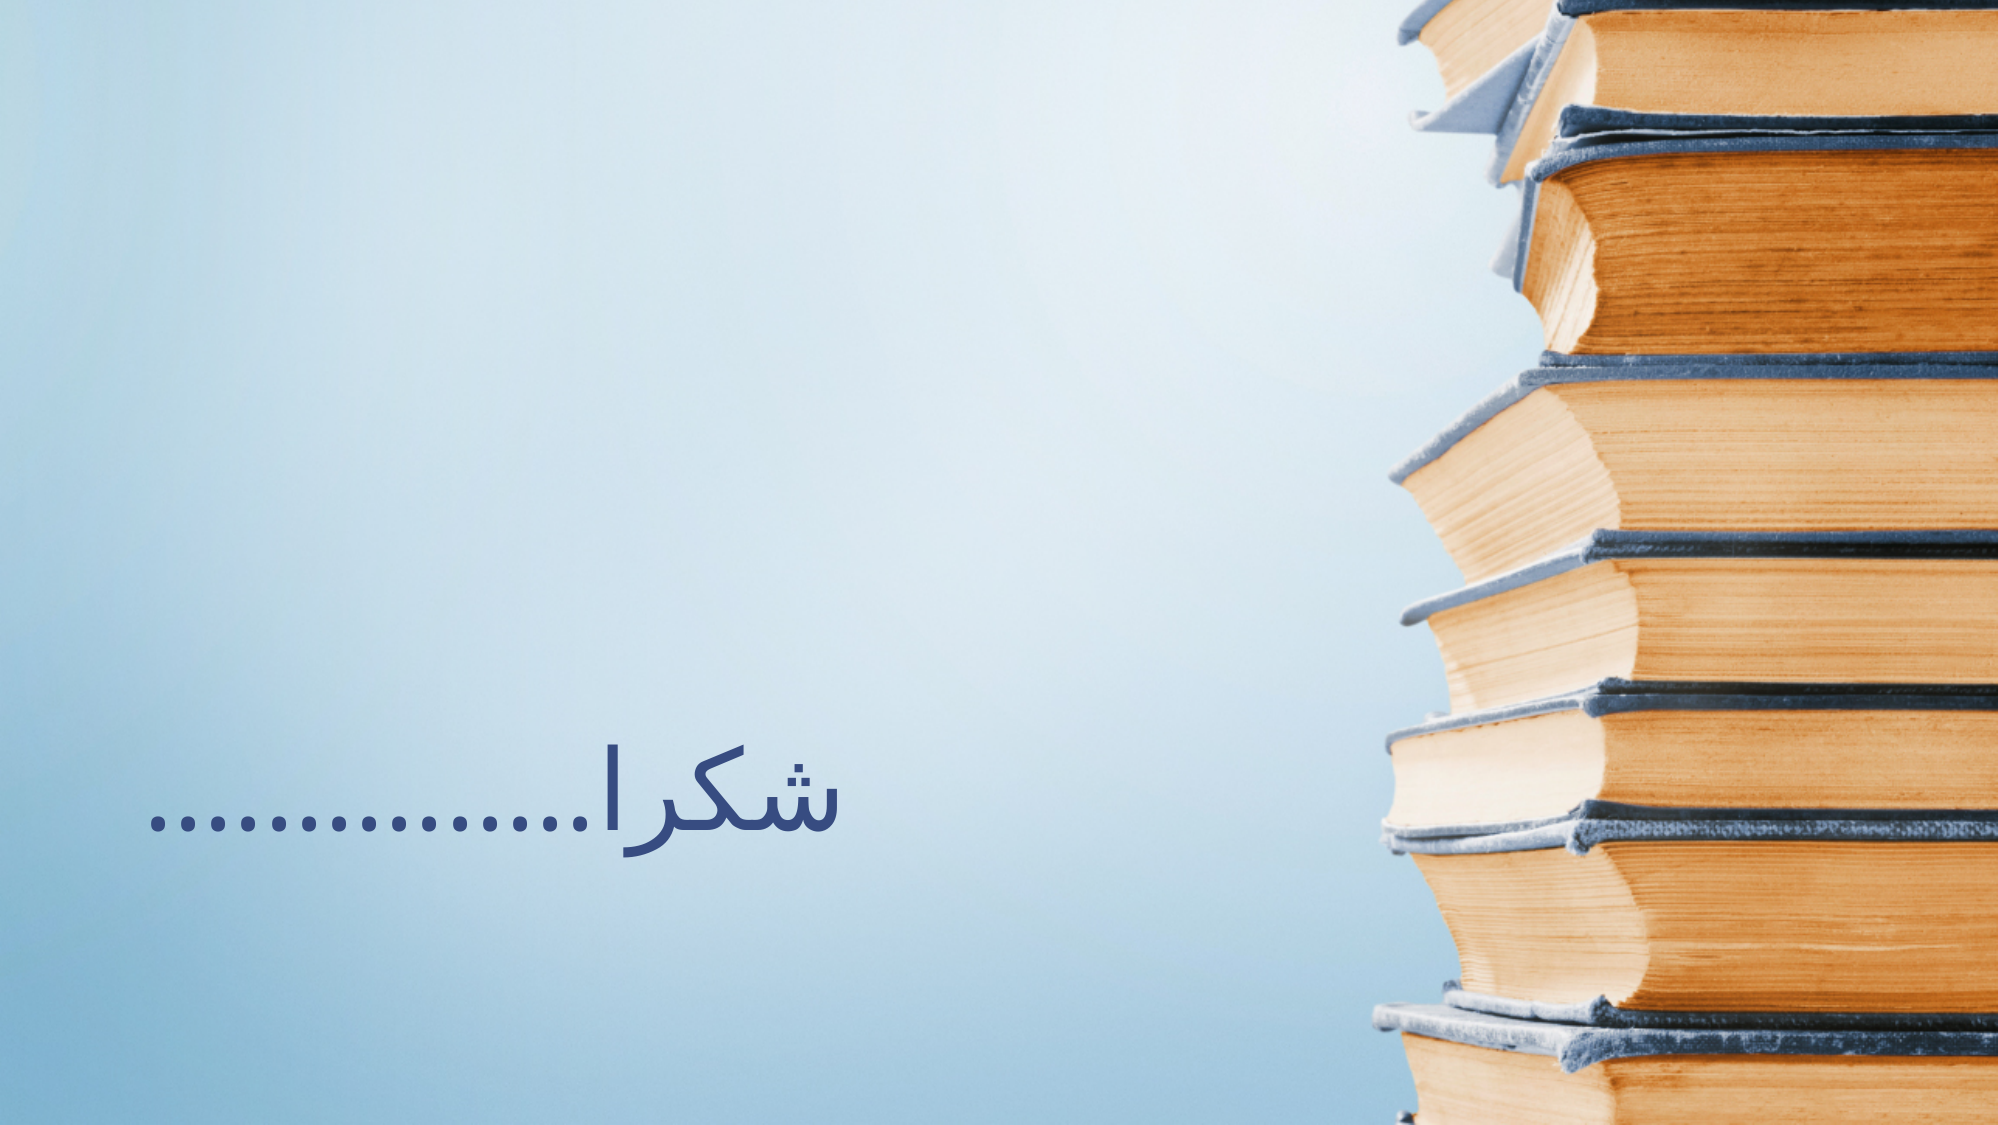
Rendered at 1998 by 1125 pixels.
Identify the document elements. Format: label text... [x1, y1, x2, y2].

title ...............شكرا [132, 728, 1284, 1047]
picture [0, 0, 1998, 1125]
